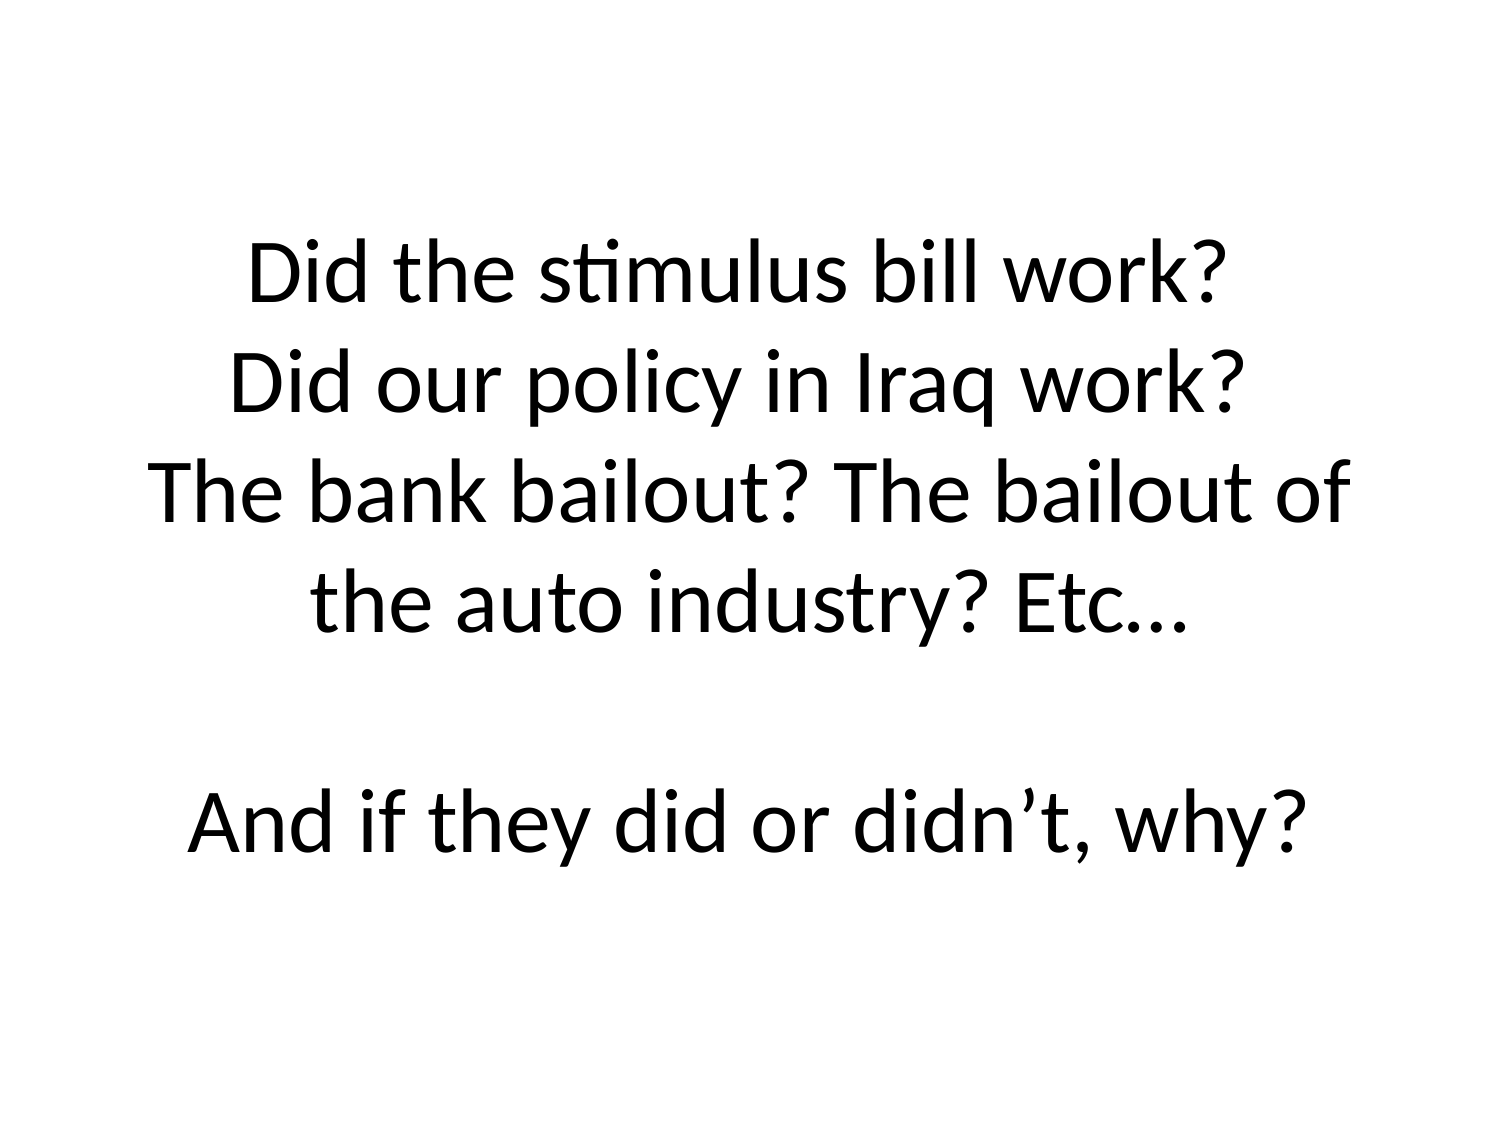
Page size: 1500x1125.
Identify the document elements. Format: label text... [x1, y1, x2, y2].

title Did the stimulus bill work? Did our policy in Iraq work? The bank bailout? The bailout of the auto industry? Etc… And if they did or didn’t, why? [75, 45, 1425, 1038]
